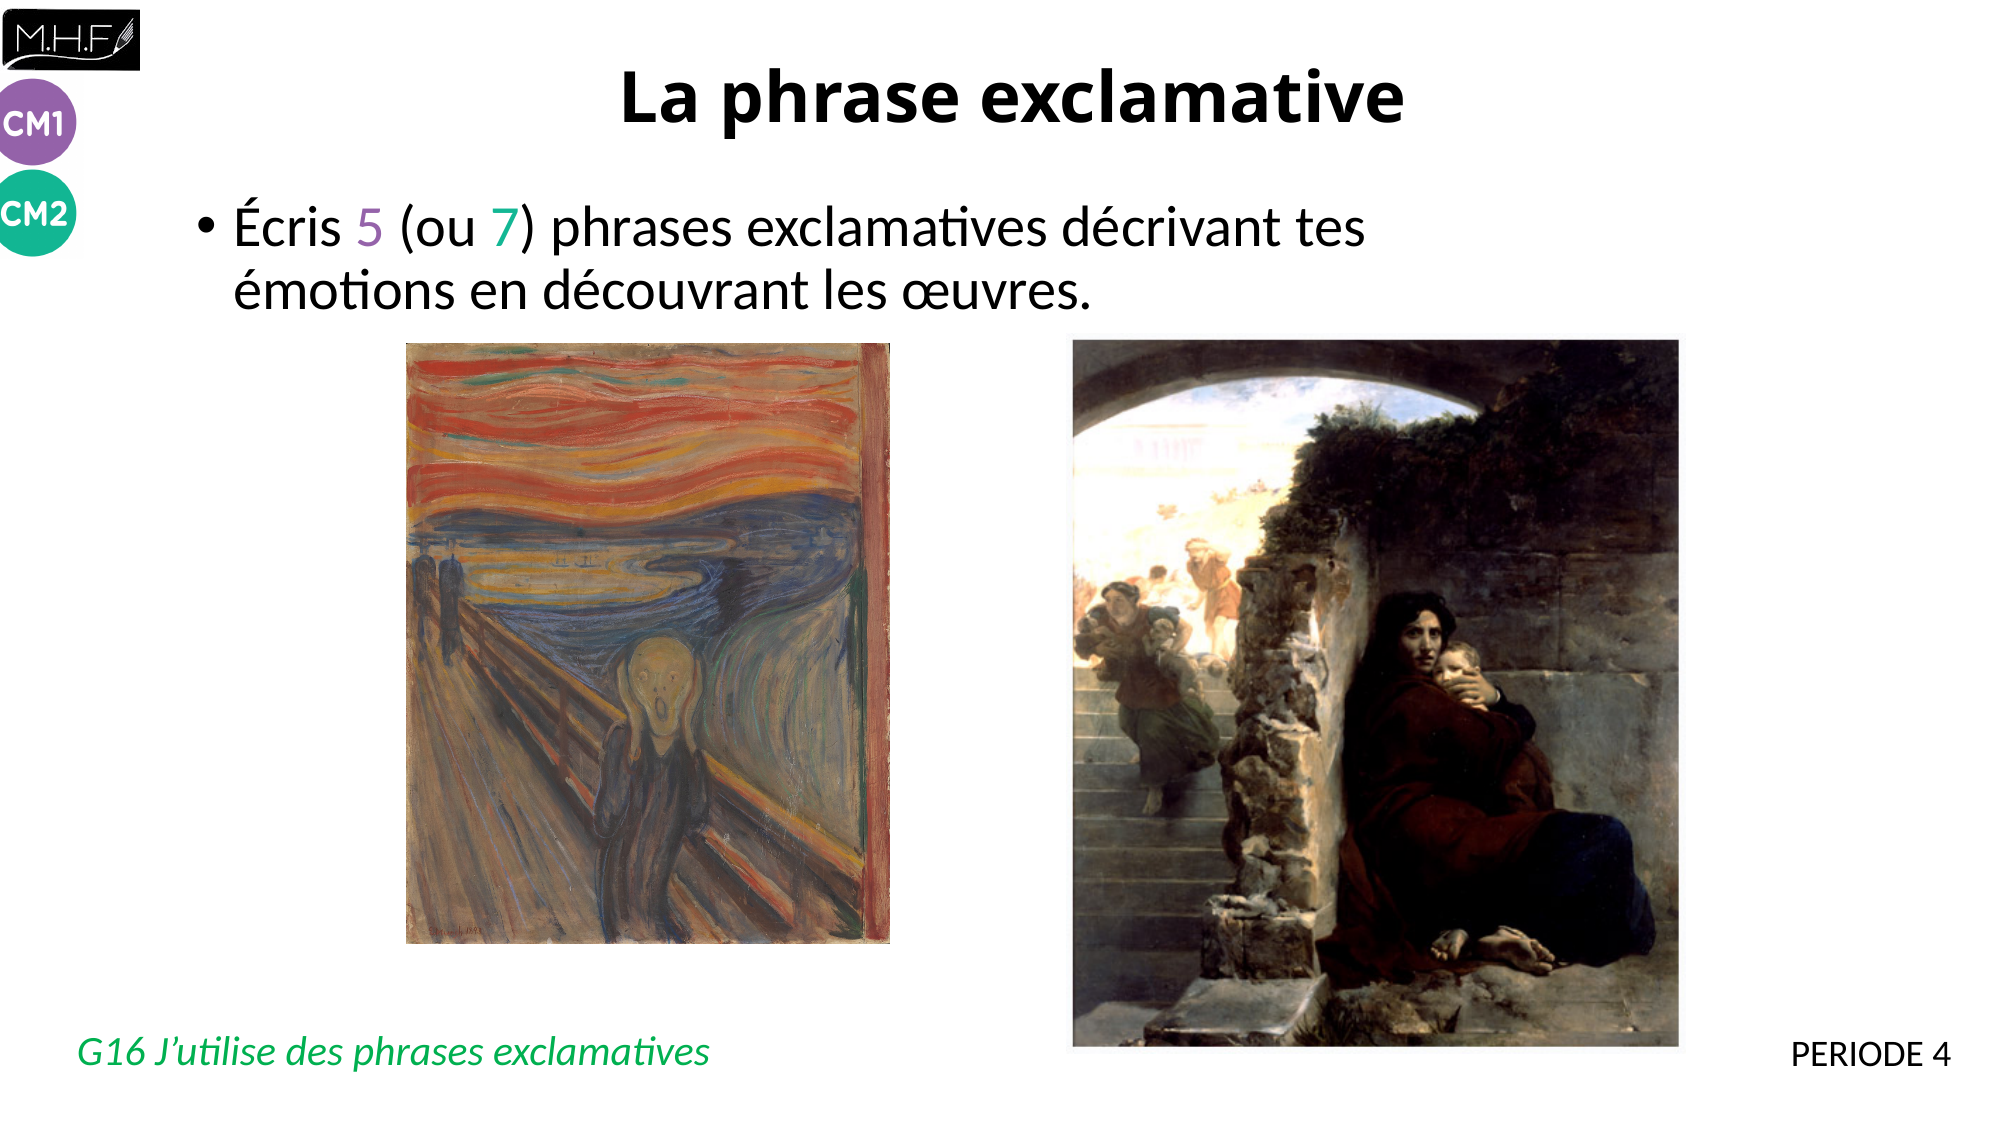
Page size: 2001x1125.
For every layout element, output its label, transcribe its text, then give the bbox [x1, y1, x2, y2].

text_box Écris 5 (ou 7) phrases exclamatives décrivant tes émotions en découvrant les œuvres. [181, 188, 1559, 366]
picture [0, 7, 140, 259]
picture [1066, 333, 1686, 1054]
title La phrase exclamative [603, 18, 1455, 181]
text_box PERIODE 4 [1362, 1021, 1967, 1082]
picture [406, 343, 890, 944]
list G16 J’utilise des phrases exclamatives [61, 1022, 1186, 1114]
